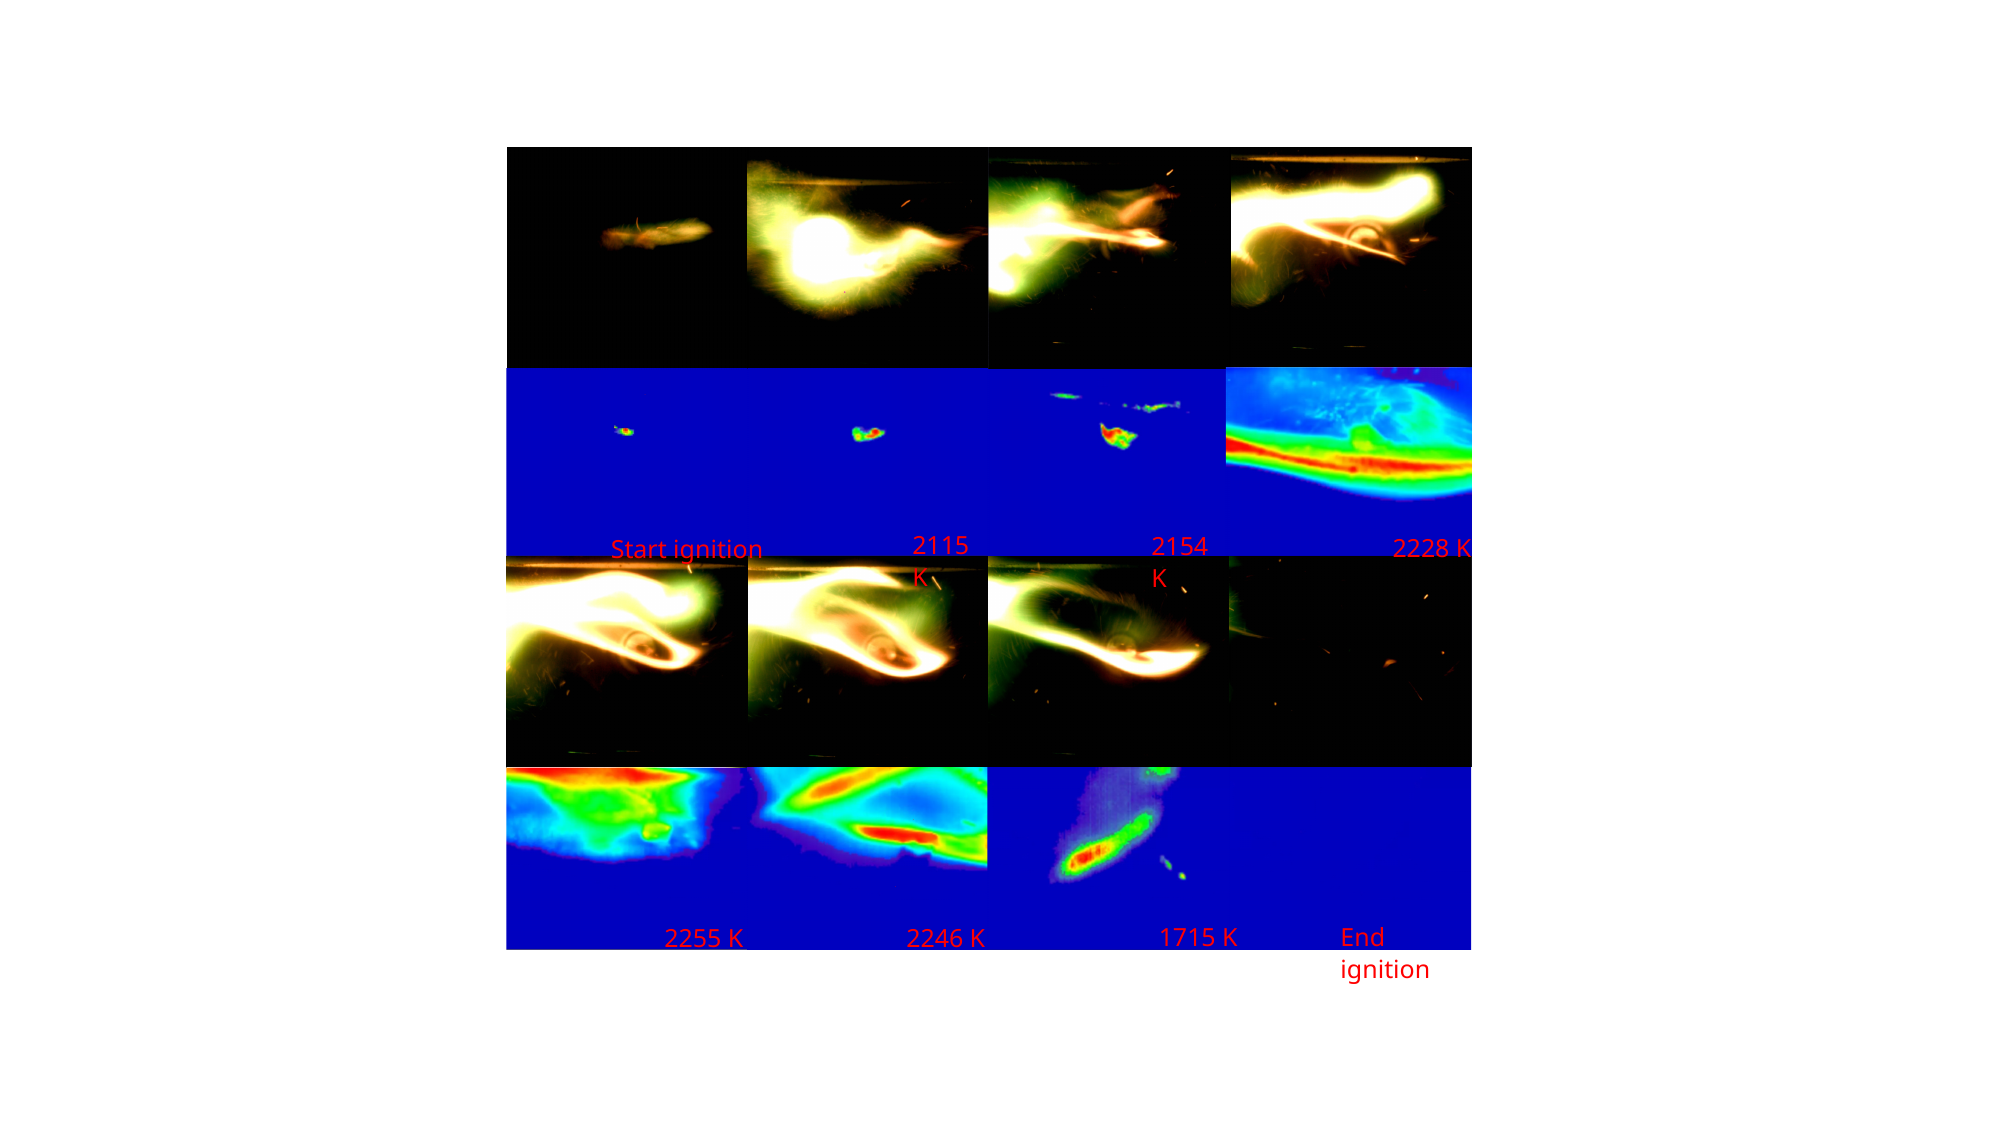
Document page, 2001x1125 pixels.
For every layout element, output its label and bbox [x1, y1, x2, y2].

text_box [505, 147, 1495, 978]
